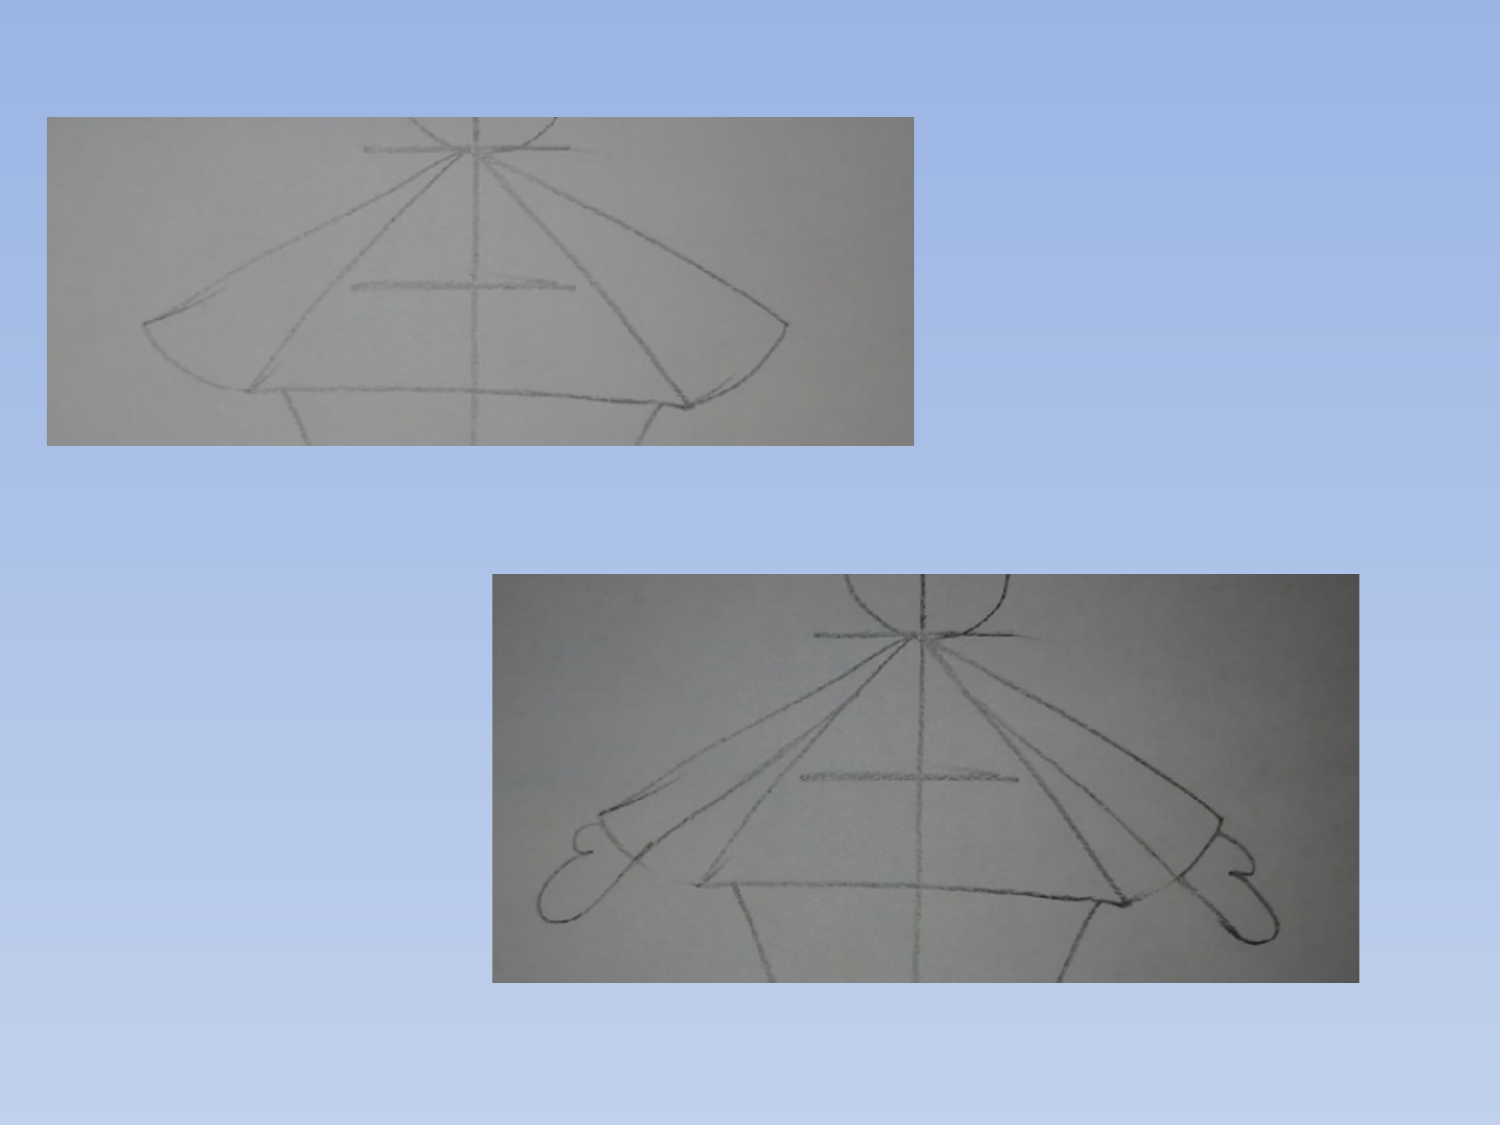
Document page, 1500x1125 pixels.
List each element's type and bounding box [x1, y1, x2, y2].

picture [46, 0, 1360, 1125]
